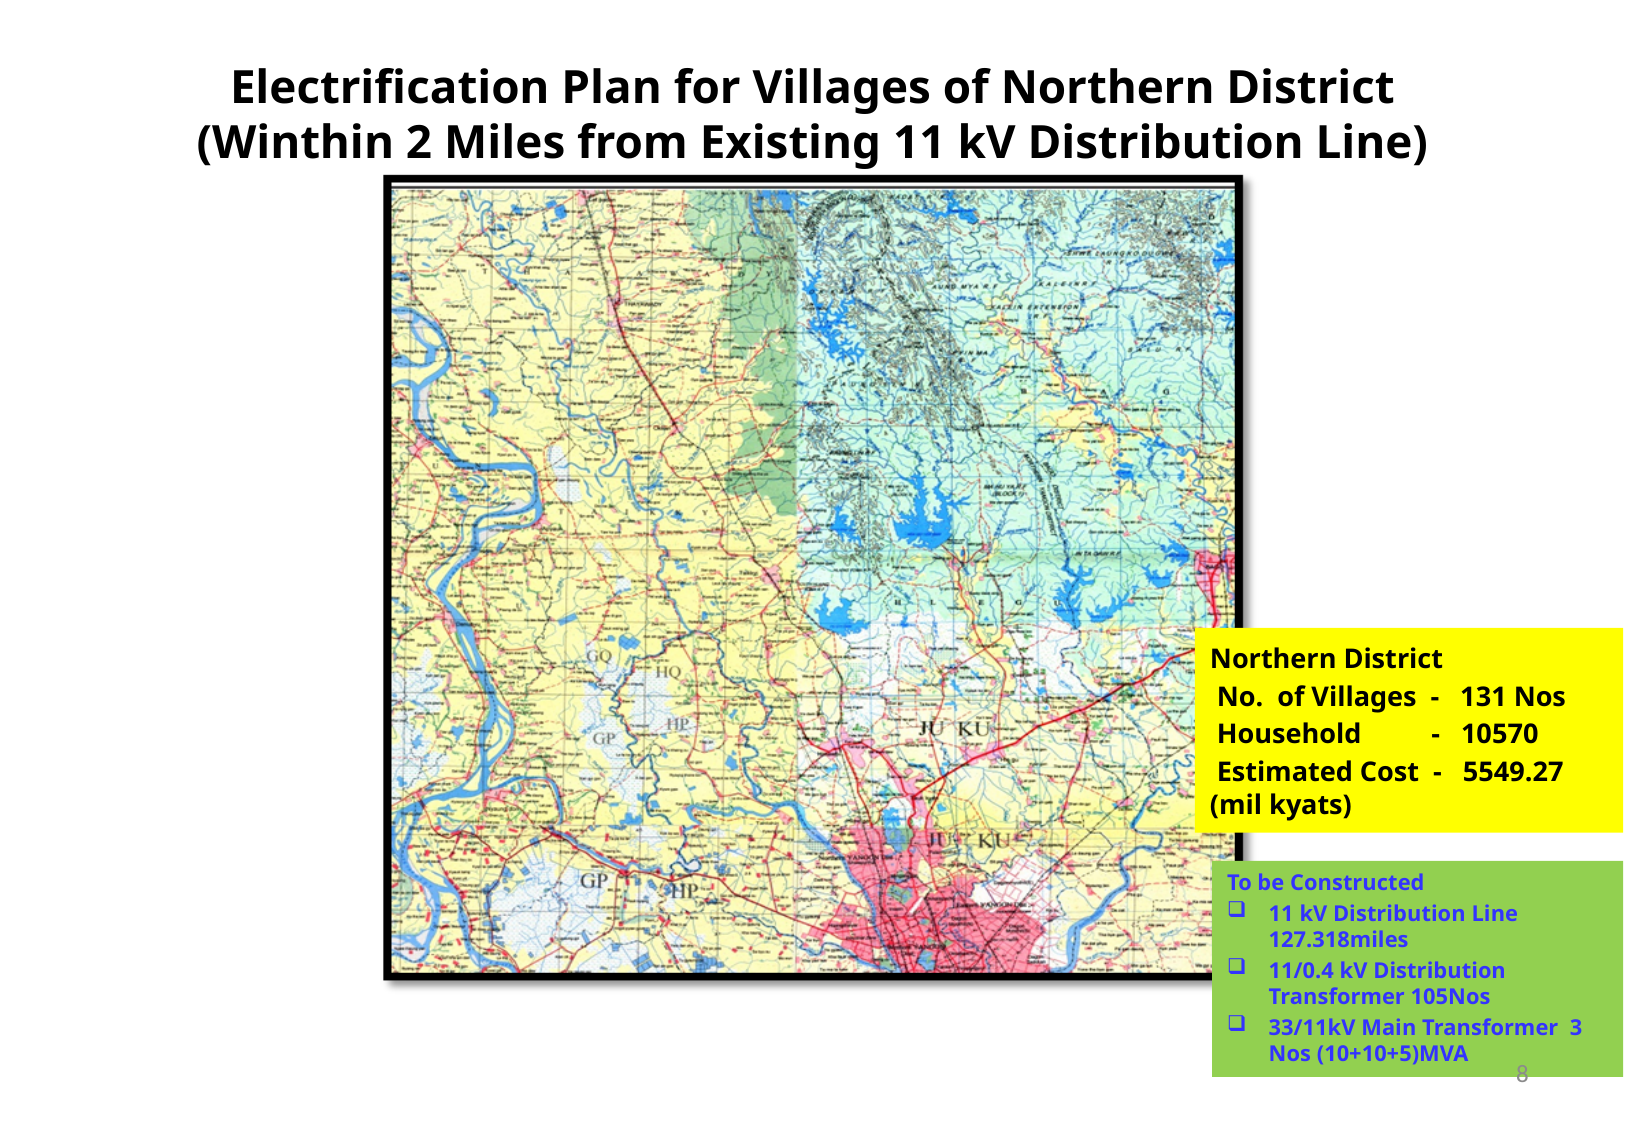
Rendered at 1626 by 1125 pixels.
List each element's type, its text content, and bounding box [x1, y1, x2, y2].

picture [377, 169, 1261, 997]
text_box Northern District No. of Villages - 131 Nos Household - 10570 Estimated Cost - 5549.27 (mil kyats) [1265, 627, 1624, 833]
text_box To be Constructed 11 kV Distribution Line 127.318miles 11/0.4 kV Distribution Transformer 105Nos 33/11kV Main Transformer 3 Nos (10+10+5)MVA [1212, 860, 1624, 1077]
text_box Electrification Plan for Villages of Northern District (Winthin 2 Miles from Existing 11 kV Distribution Line) [0, 49, 1625, 175]
slide_number 8 [1164, 1042, 1544, 1103]
